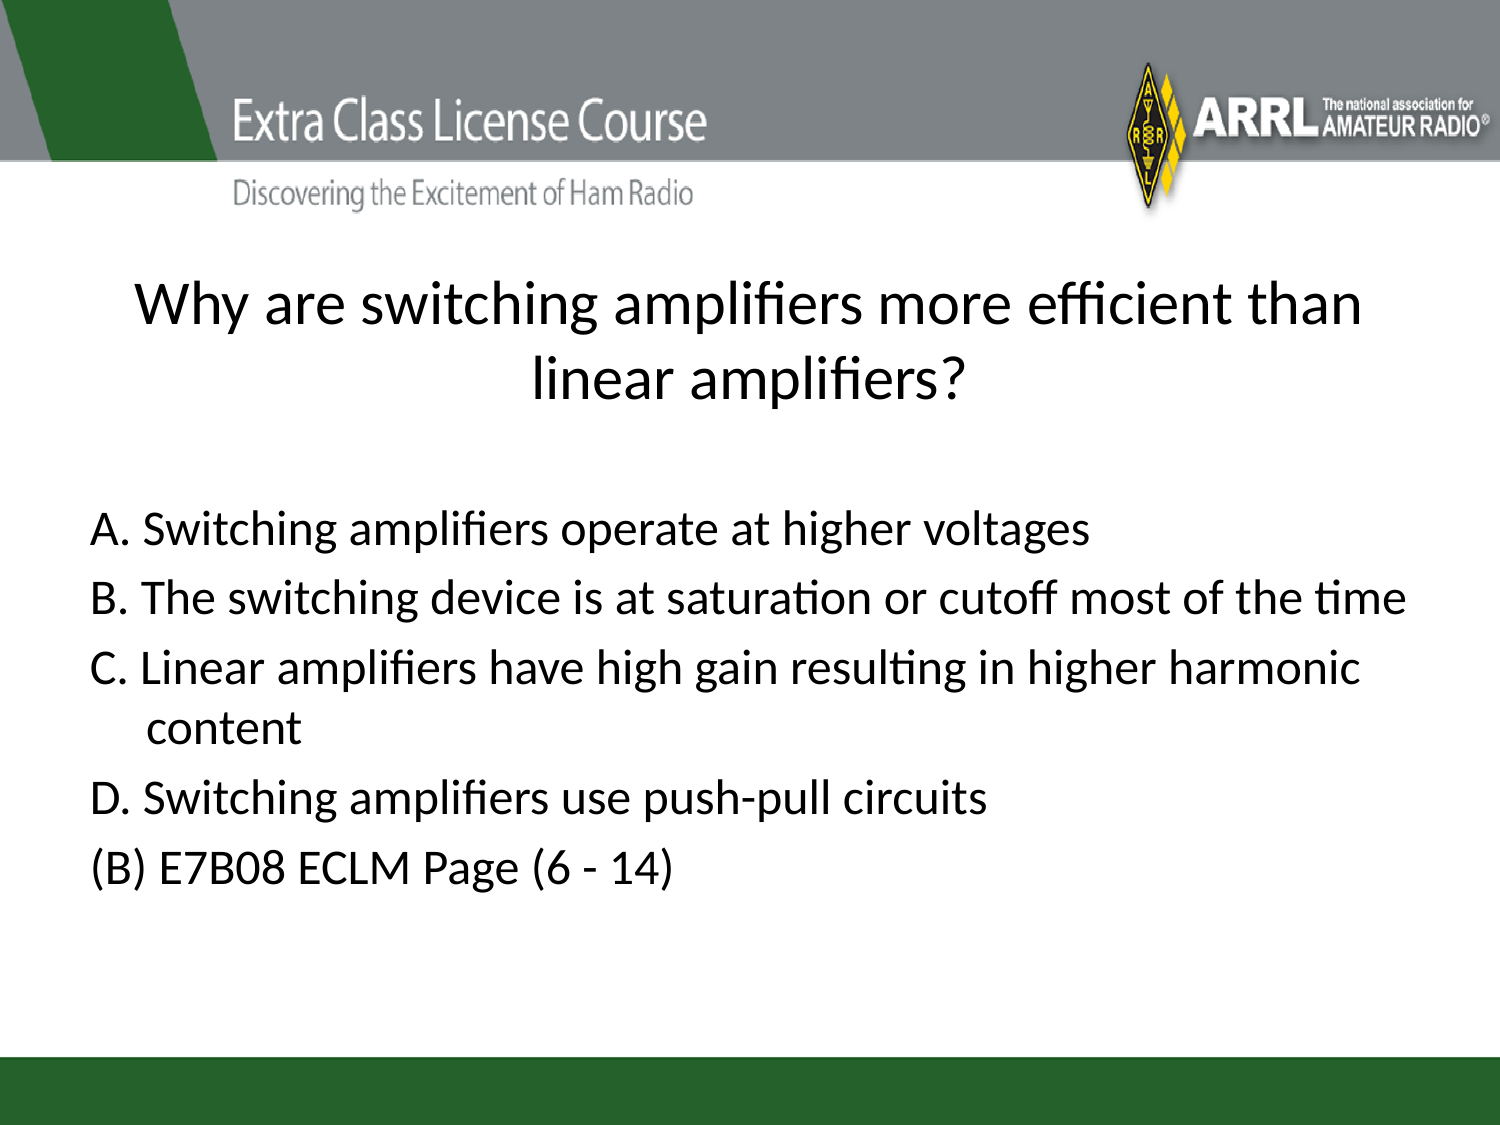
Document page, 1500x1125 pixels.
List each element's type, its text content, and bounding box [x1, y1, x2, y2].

picture [0, 0, 1500, 1125]
list A. Switching amplifiers operate at higher voltages B. The switching device is at saturation or cutoff most of the time C. Linear amplifiers have high gain resulting in higher harmonic content D. Switching amplifiers use push-pull circuits (B) E7B08 ECLM Page (6 - 14) [75, 487, 1450, 1005]
title Why are switching amplifiers more efficient than linear amplifiers? [75, 254, 1425, 435]
